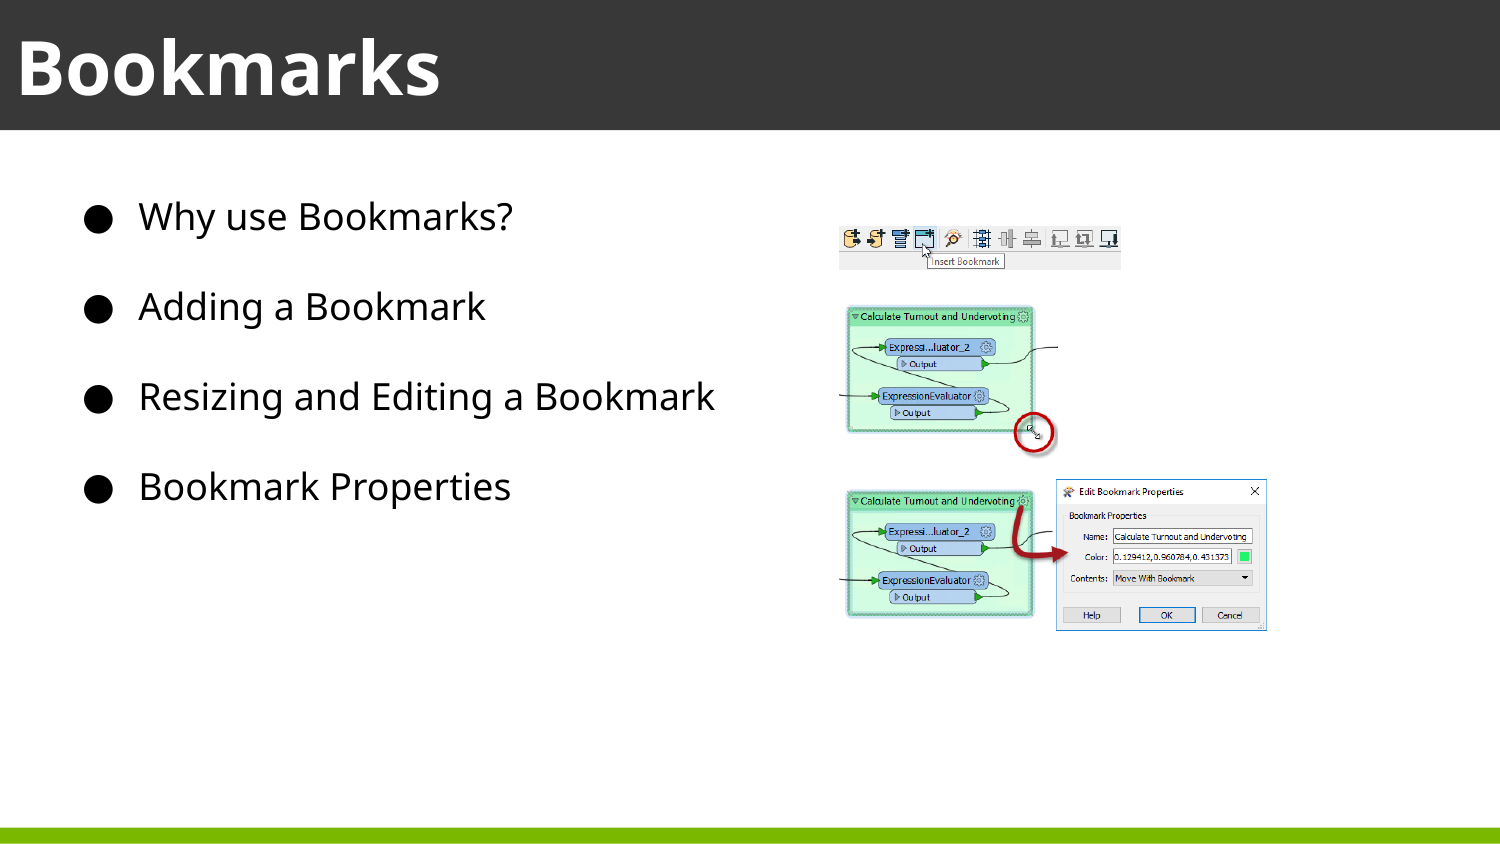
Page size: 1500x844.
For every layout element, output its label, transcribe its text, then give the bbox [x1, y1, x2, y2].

text_box Why use Bookmarks? Adding a Bookmark Resizing and Editing a Bookmark Bookmark Properties [48, 177, 737, 346]
picture [839, 225, 1122, 270]
picture [839, 479, 1267, 637]
text_box Bookmarks [0, 0, 1500, 131]
picture [839, 303, 1058, 459]
